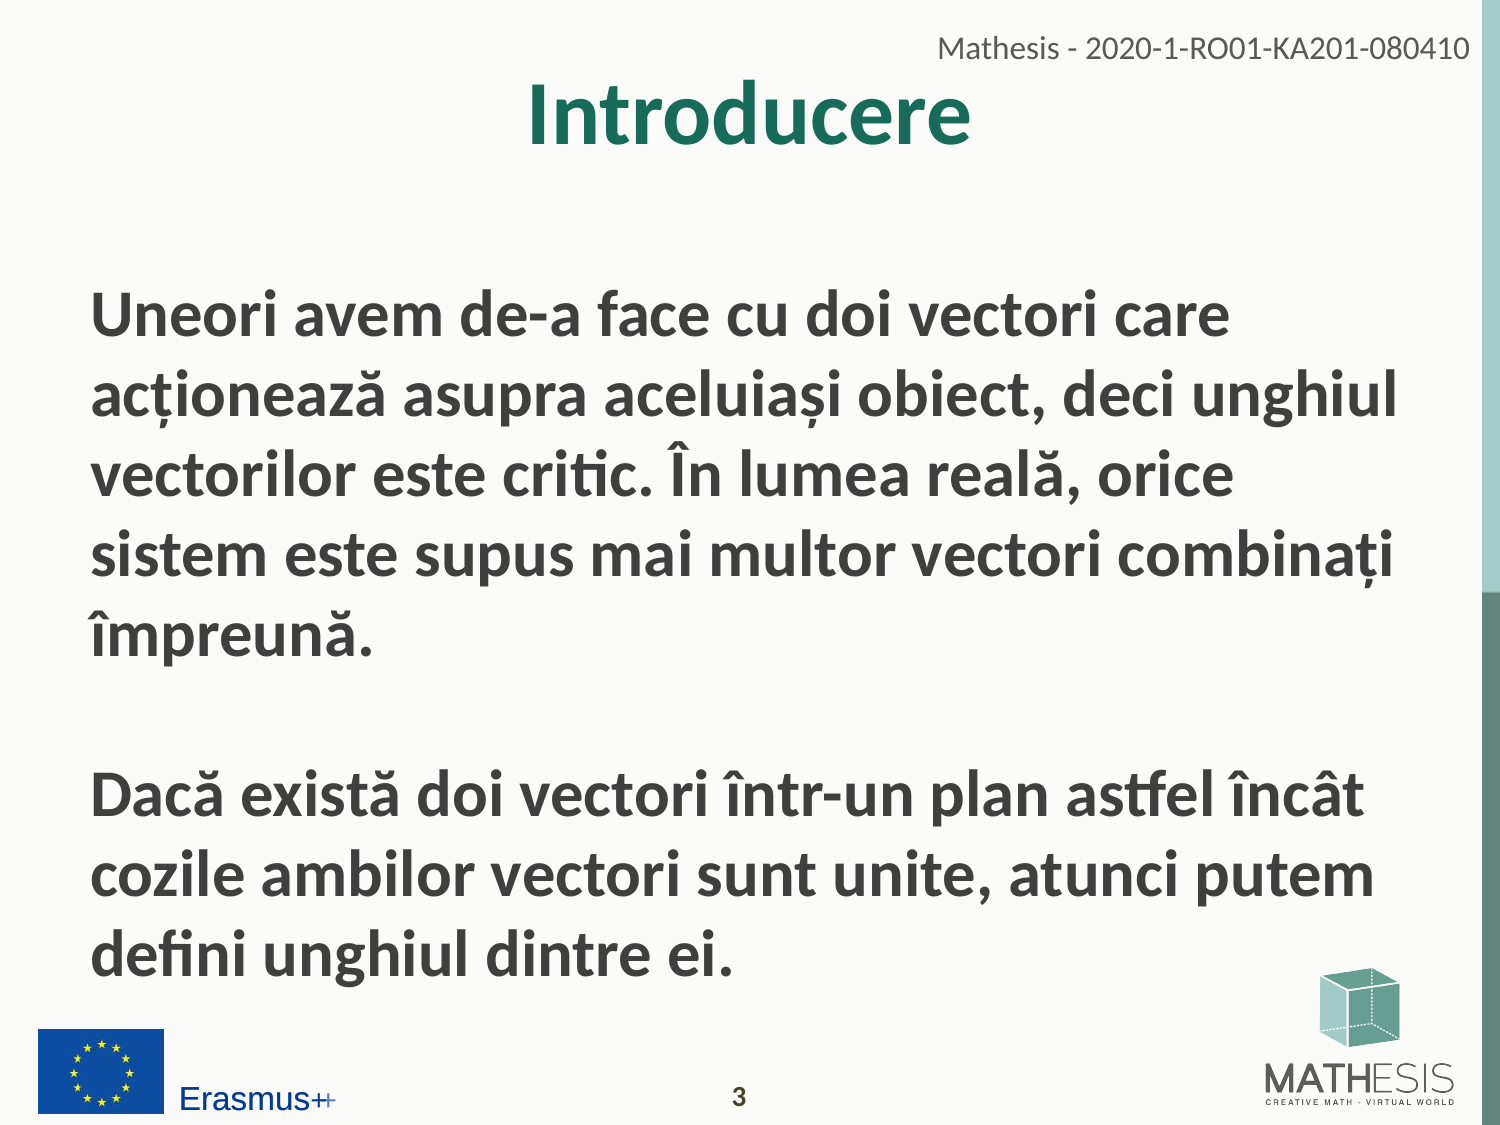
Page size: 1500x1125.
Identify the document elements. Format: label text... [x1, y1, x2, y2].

picture [38, 1029, 164, 1114]
list Uneori avem de-a face cu doi vectori care acționează asupra aceluiași obiect, deci unghiul vectorilor este critic. În lumea reală, orice sistem este supus mai multor vectori combinați împreună. Dacă există doi vectori într-un plan astfel încât cozile ambilor vectori sunt unite, atunci putem defini unghiul dintre ei. [75, 262, 1425, 1005]
title Introducere [75, 45, 1425, 233]
